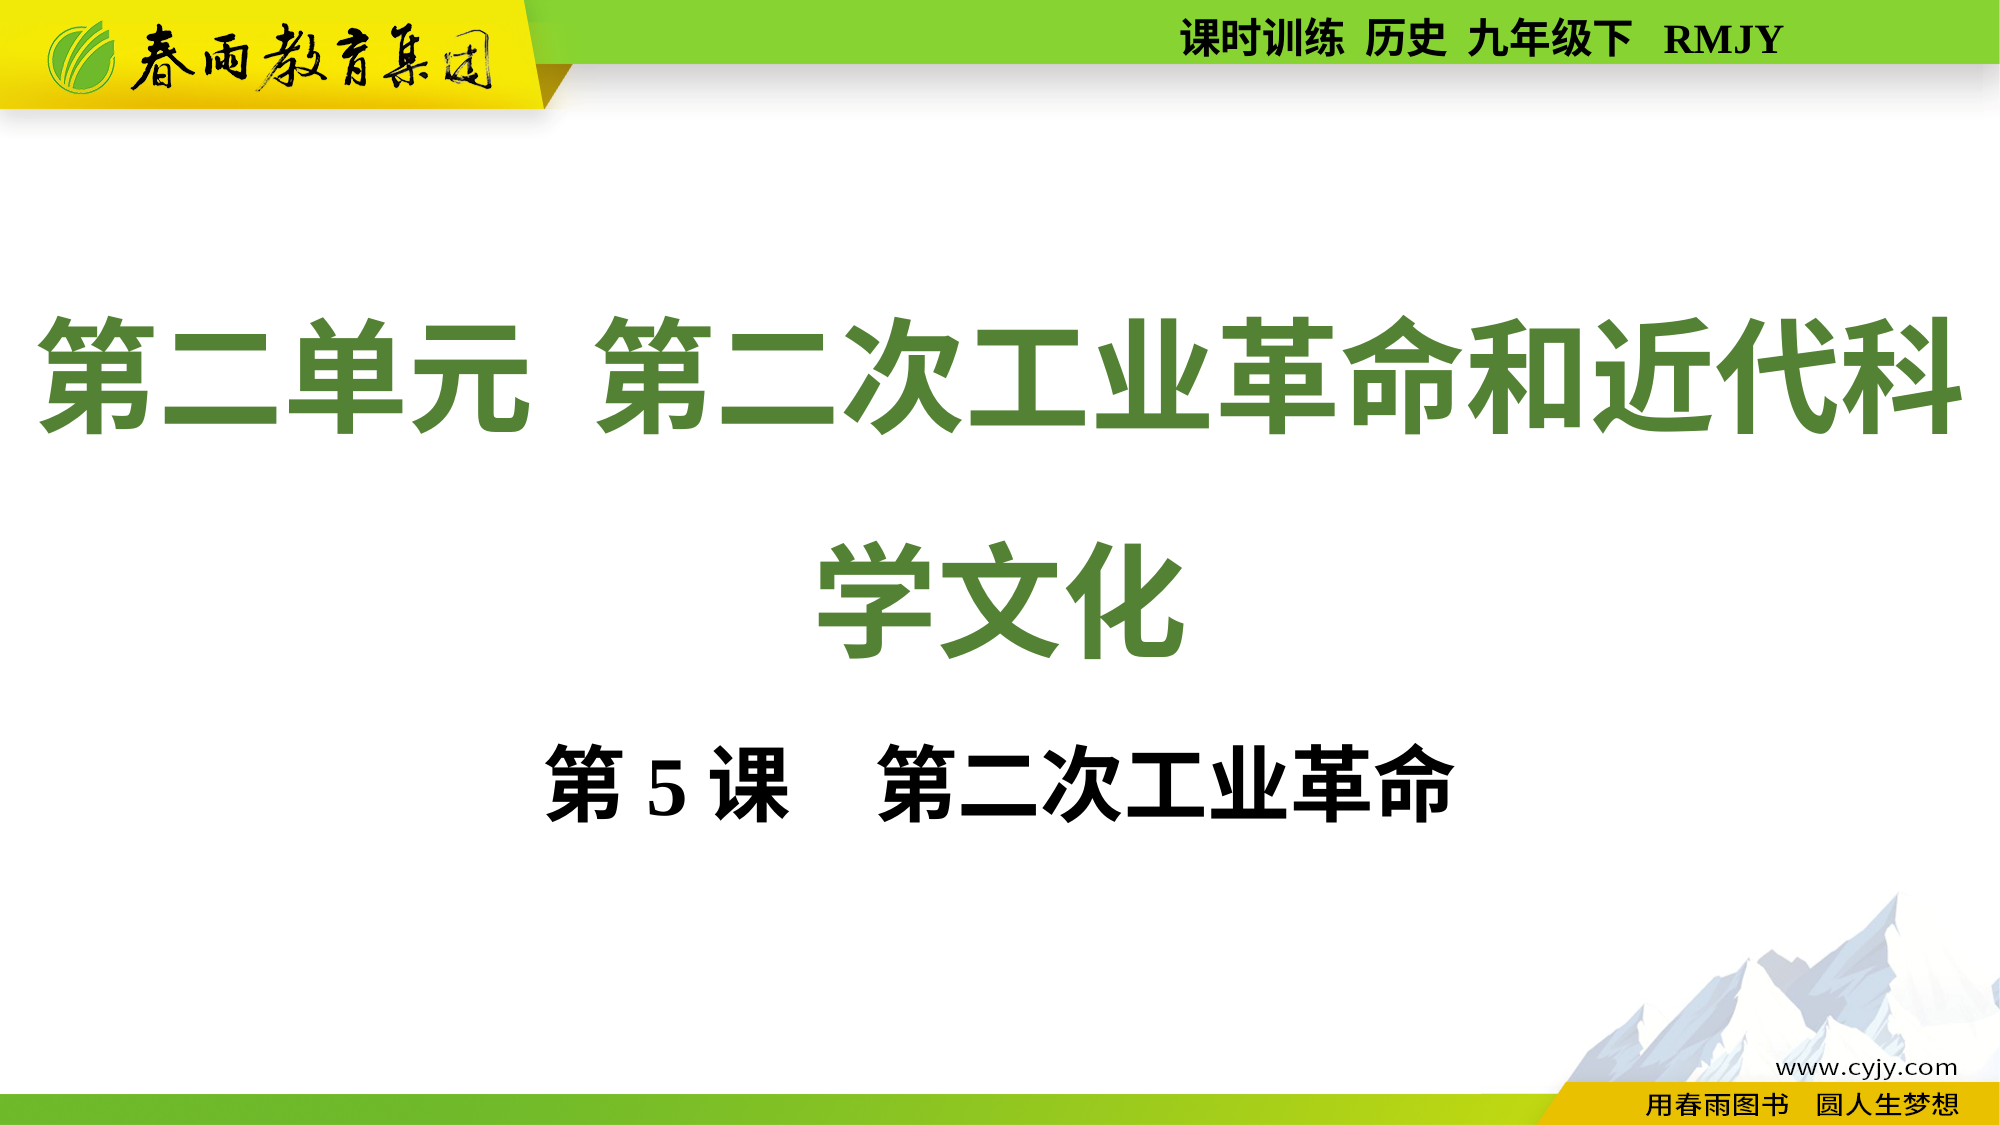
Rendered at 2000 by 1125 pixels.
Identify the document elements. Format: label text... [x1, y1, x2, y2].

picture [0, 0, 2000, 216]
picture [0, 840, 2000, 1125]
text_box 第二单元 第二次工业革命和近代科学文化 [0, 216, 2000, 674]
text_box 第5课 第二次工业革命 [0, 674, 2000, 840]
